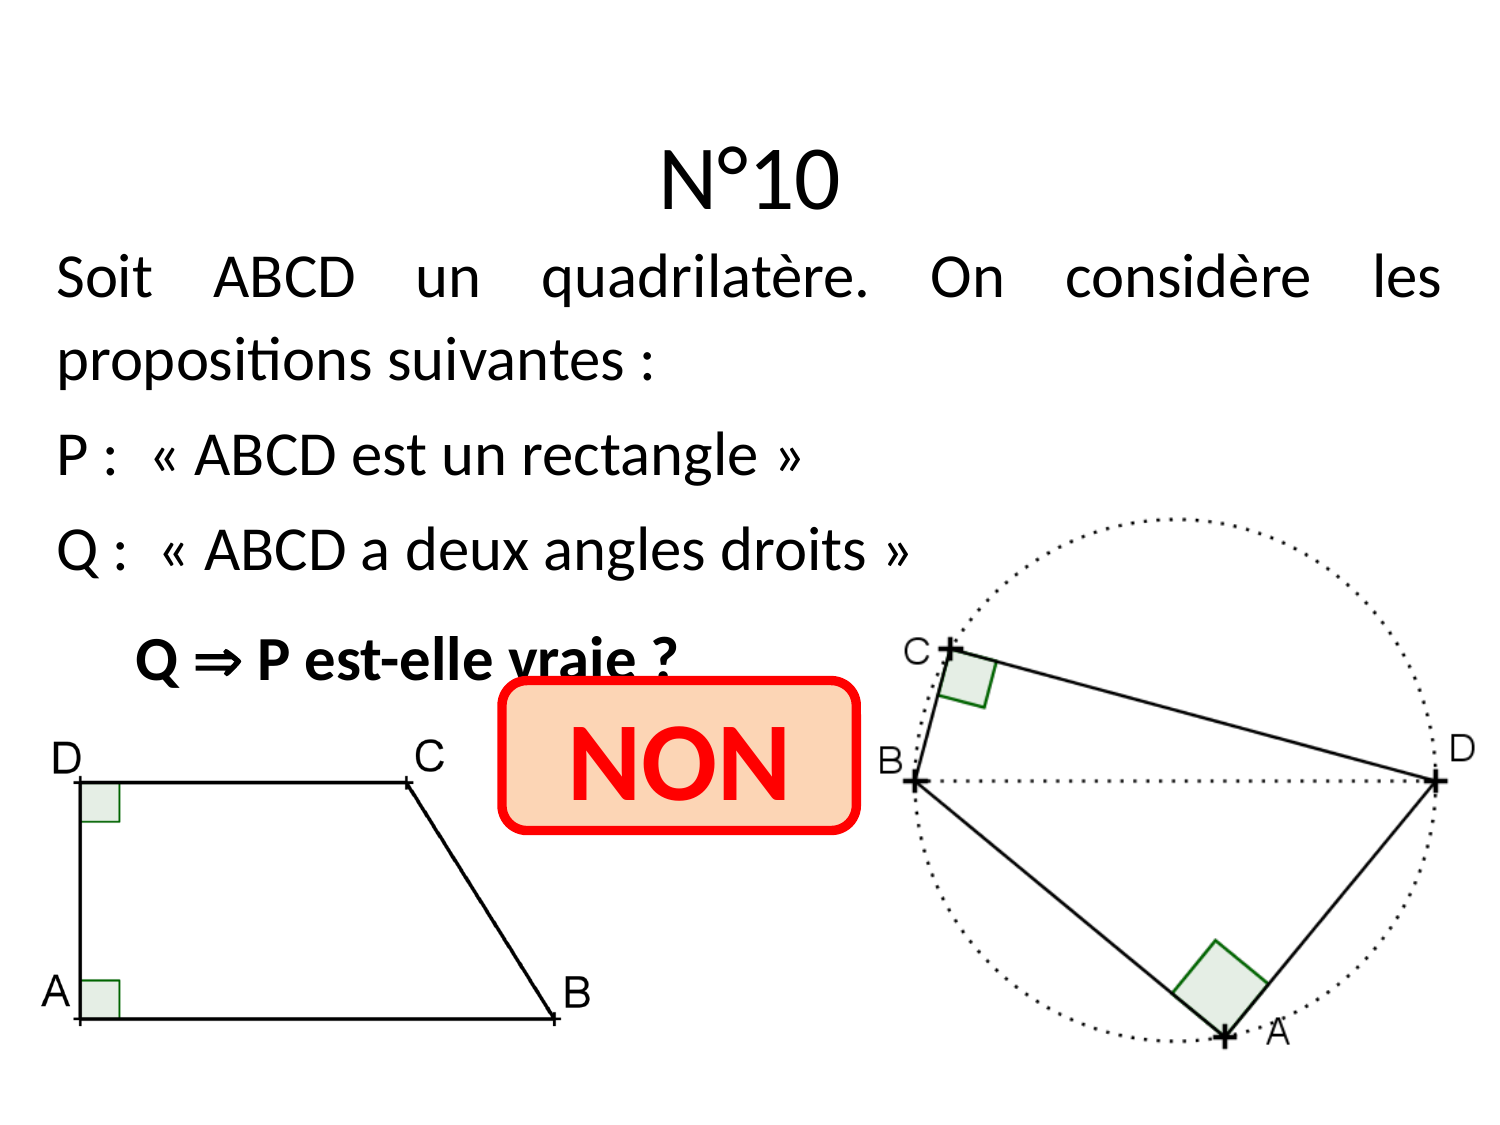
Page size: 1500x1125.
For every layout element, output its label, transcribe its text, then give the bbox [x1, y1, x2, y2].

title N°10 [0, 113, 1500, 233]
picture [844, 504, 1500, 1083]
picture [17, 731, 617, 1036]
text_box NON [499, 678, 839, 833]
list Soit ABCD un quadrilatère. On considère les propositions suivantes : P : « ABCD est un rectangle » Q : « ABCD a deux angles droits » Q  P est-elle vraie ? [41, 219, 1459, 705]
